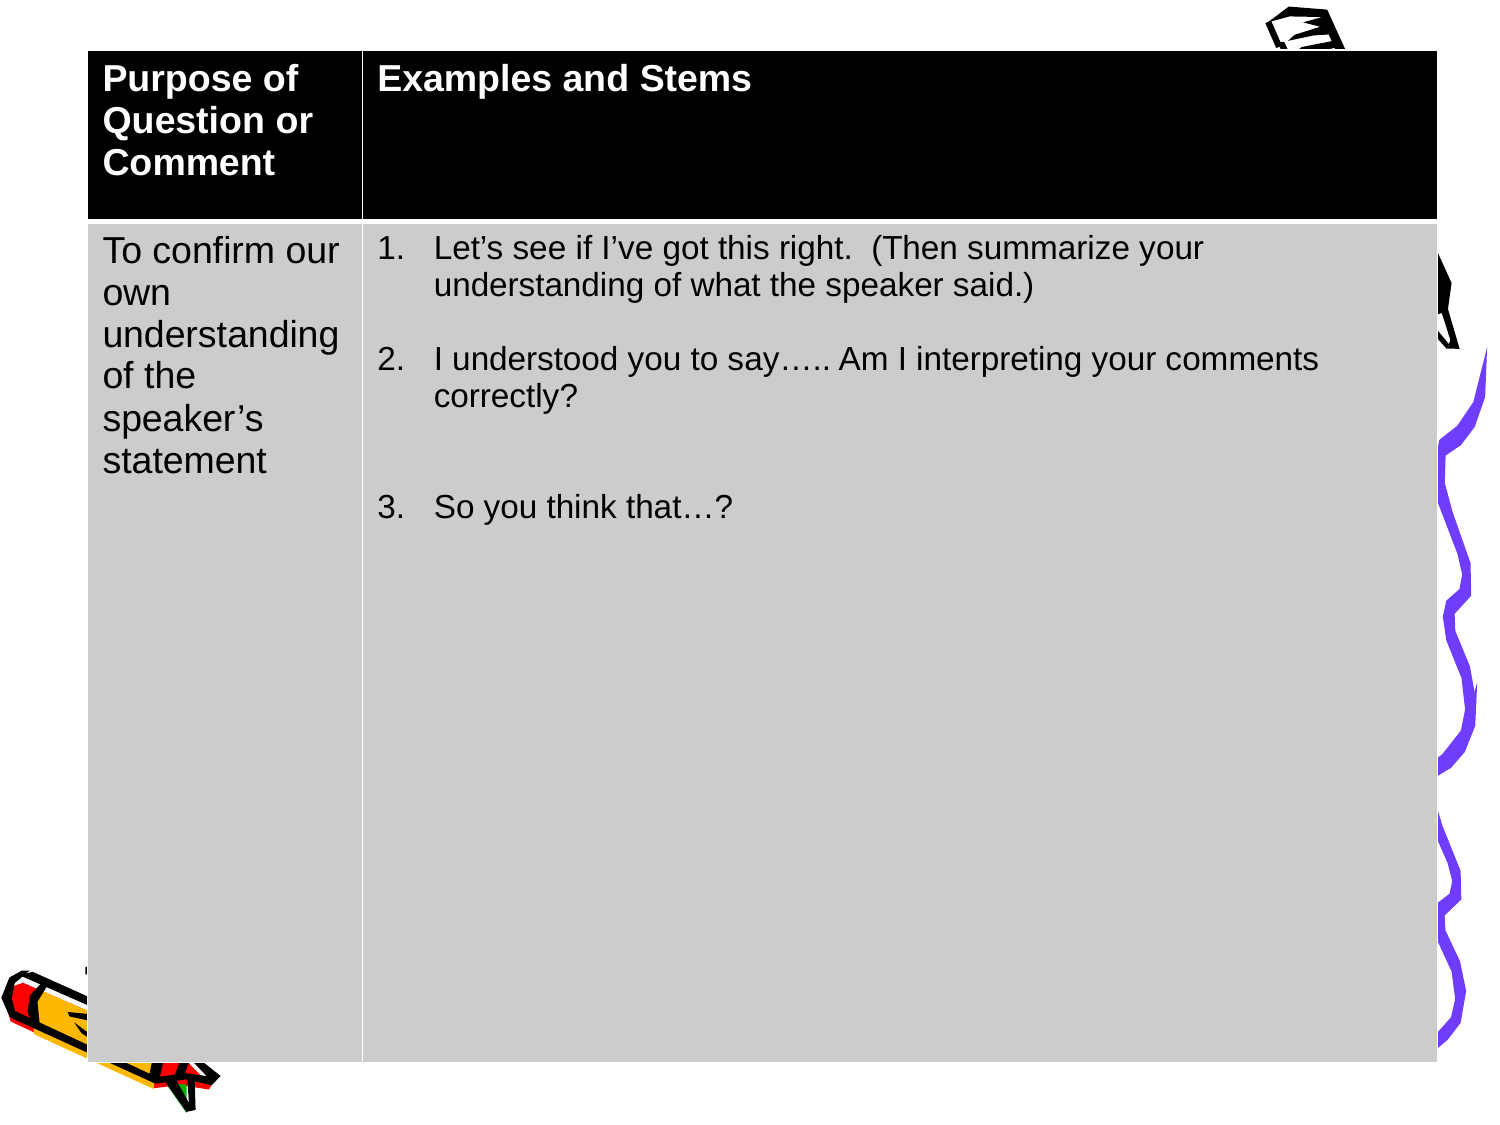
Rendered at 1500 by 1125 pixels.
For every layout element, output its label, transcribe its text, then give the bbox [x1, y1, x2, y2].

table_cell Let’s see if I’ve got this right. (Then summarize your understanding of what the speaker said.) I understood you to say….. Am I interpreting your comments correctly? So you think that…? [363, 224, 1437, 1062]
table_header Purpose of Question or Comment [88, 51, 362, 219]
table_cell To confirm our own understanding of the speaker’s statement [88, 224, 362, 1062]
table_header Examples and Stems [363, 51, 1437, 219]
